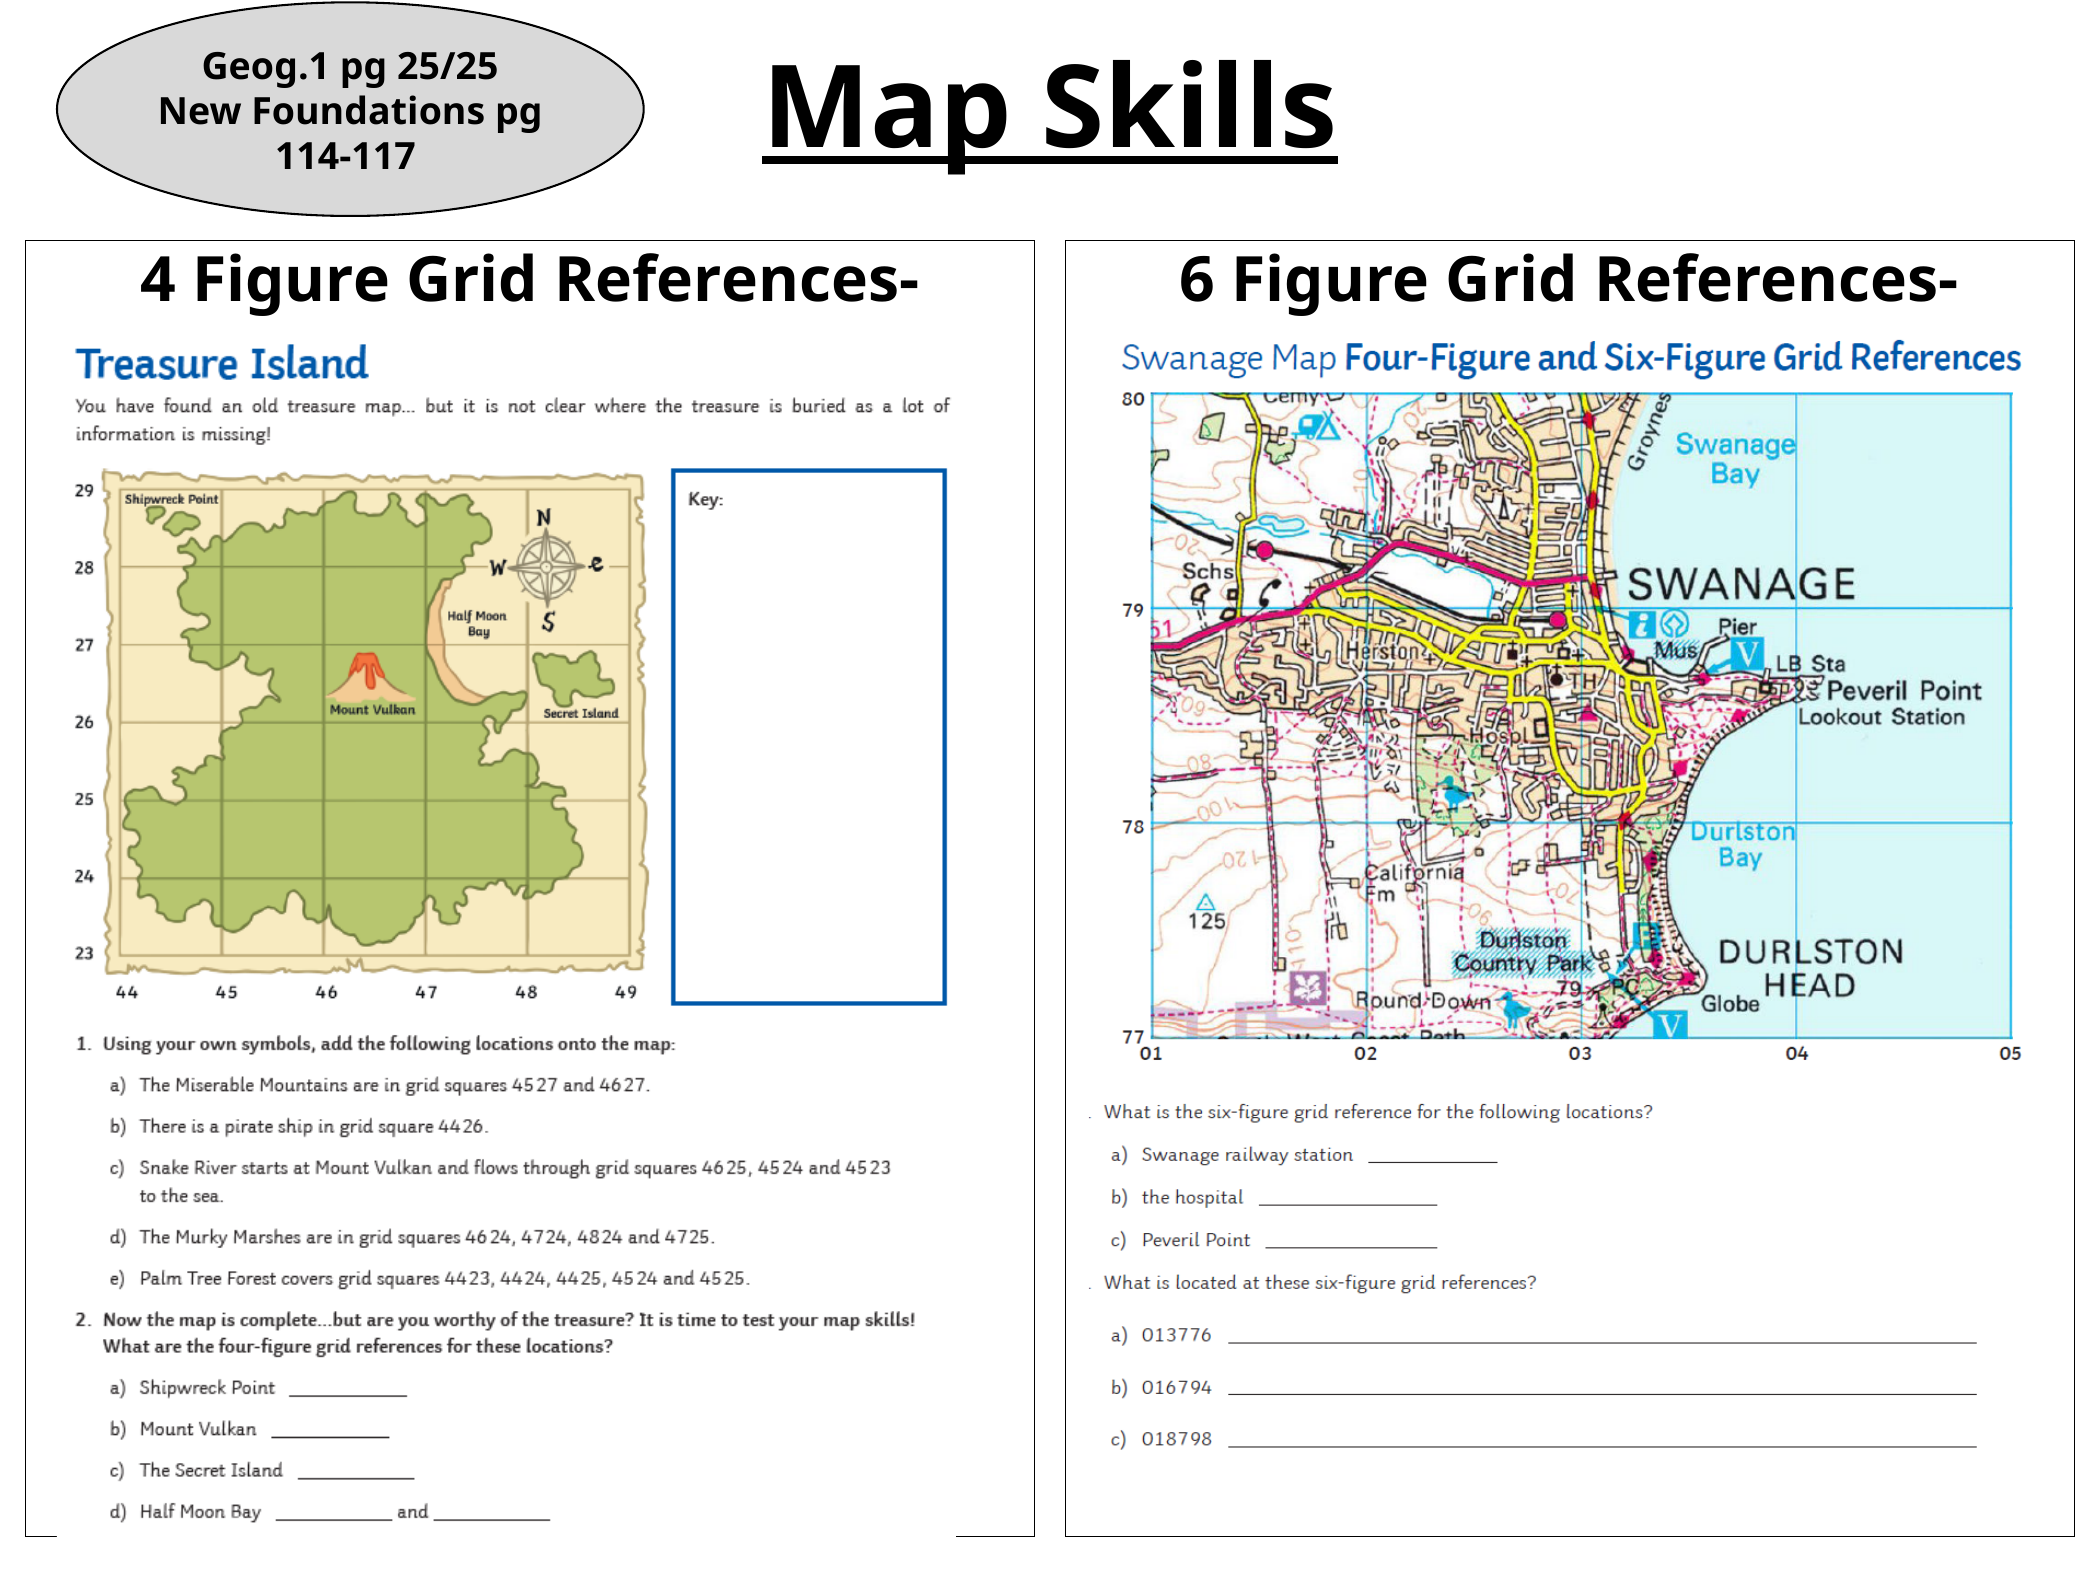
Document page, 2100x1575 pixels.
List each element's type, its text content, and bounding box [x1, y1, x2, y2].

title Map Skills [575, 38, 1943, 180]
picture [1088, 328, 2043, 1065]
subtitle 4 Figure Grid References- [25, 240, 1035, 1537]
picture [56, 328, 956, 1537]
picture [1088, 1083, 1988, 1482]
text_box 6 Figure Grid References- [1065, 240, 2075, 1537]
text_box Geog.1 pg 25/25 New Foundations pg 114-117 [55, 1, 645, 217]
